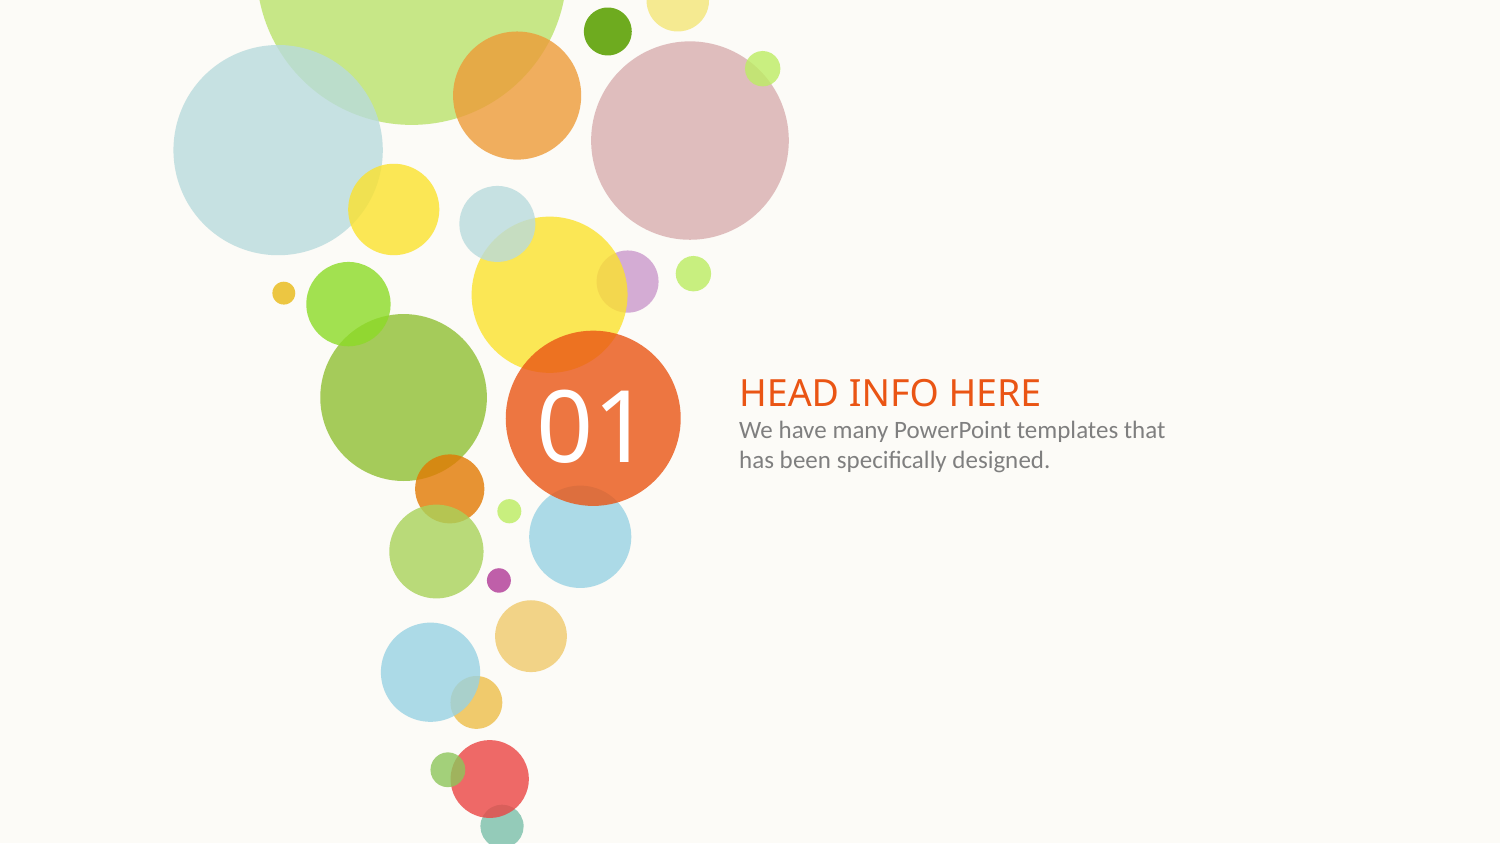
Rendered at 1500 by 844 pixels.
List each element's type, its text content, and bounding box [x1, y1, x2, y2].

text_box [646, 0, 710, 32]
text_box [380, 622, 481, 722]
text_box [430, 752, 466, 788]
text_box [451, 740, 529, 818]
text_box [454, 676, 503, 729]
text_box [173, 45, 383, 256]
text_box [471, 216, 628, 368]
text_box [415, 454, 485, 517]
text_box [306, 261, 391, 347]
text_box [259, 0, 564, 125]
text_box HEAD INFO HERE We have many PowerPoint templates that has been specifically designed. [739, 368, 1195, 474]
text_box 01 [533, 363, 653, 484]
text_box [529, 495, 632, 588]
text_box [744, 50, 781, 87]
text_box [389, 504, 484, 599]
text_box [272, 281, 296, 305]
text_box [675, 255, 712, 292]
text_box [616, 250, 659, 313]
text_box [486, 568, 511, 593]
text_box [591, 41, 789, 240]
text_box [480, 809, 524, 844]
text_box [535, 484, 652, 506]
text_box [497, 499, 522, 524]
text_box [505, 330, 681, 483]
text_box [348, 163, 440, 256]
text_box [459, 185, 536, 262]
text_box [583, 7, 632, 56]
text_box [453, 31, 582, 160]
text_box [495, 600, 567, 673]
text_box [320, 314, 487, 482]
